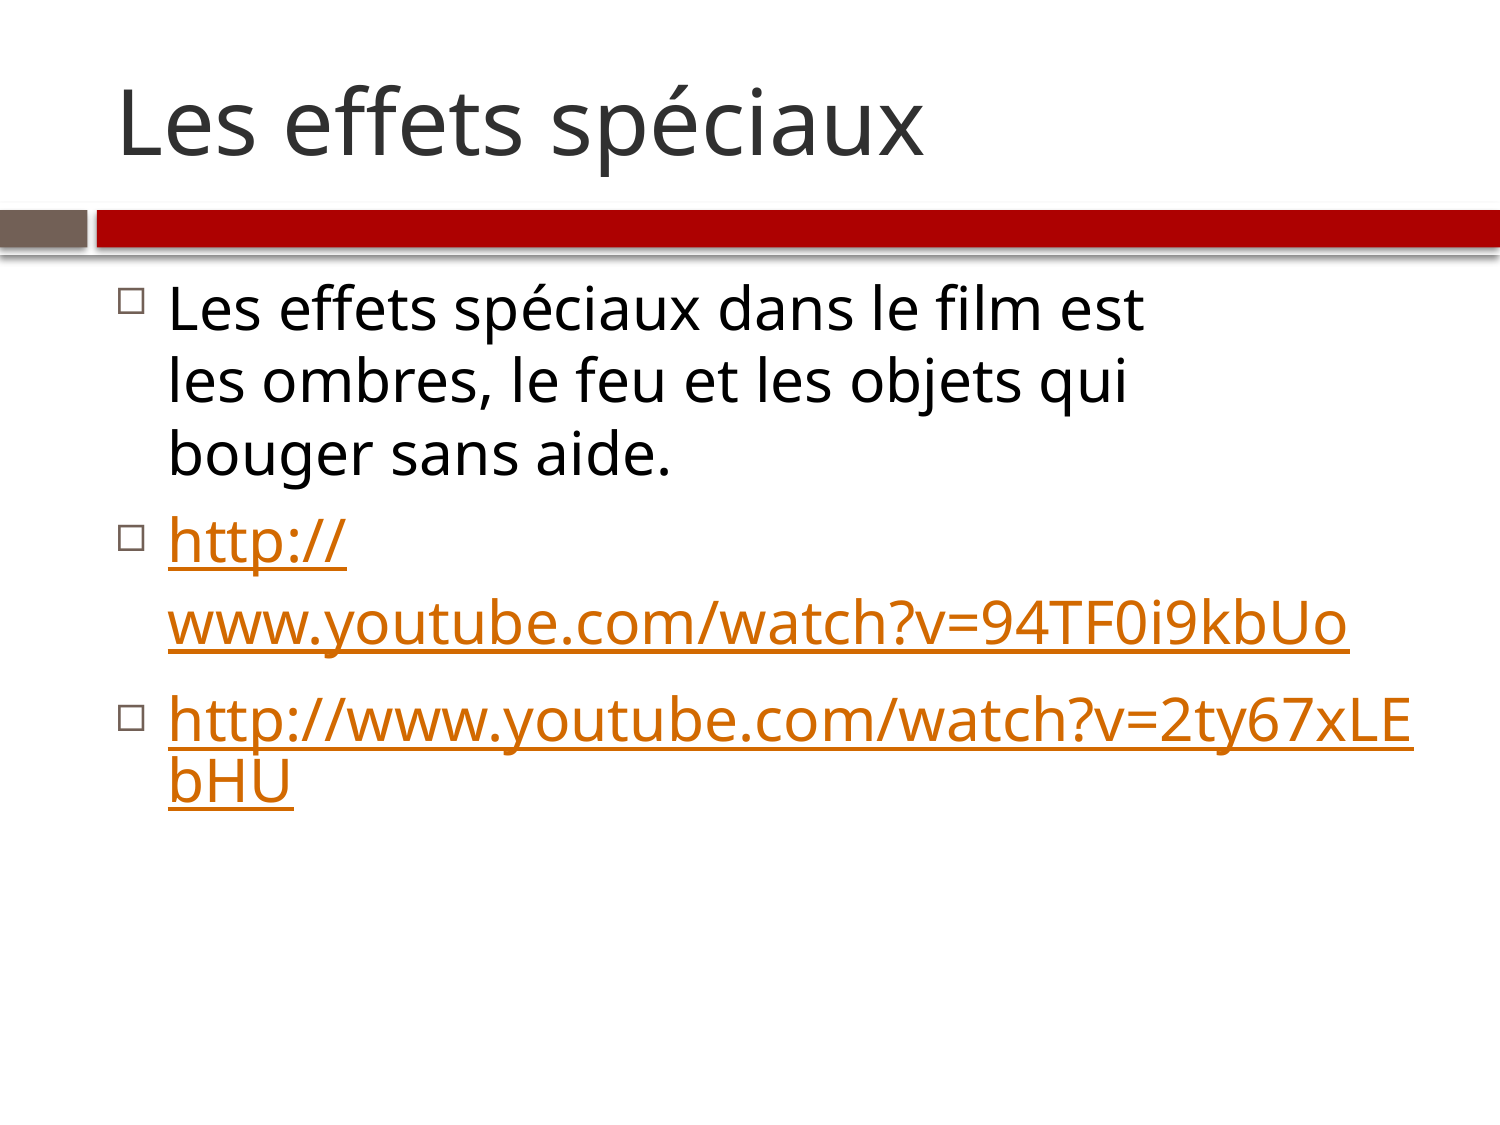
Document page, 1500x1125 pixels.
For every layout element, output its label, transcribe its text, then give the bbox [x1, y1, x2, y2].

title Les effets spéciaux [100, 37, 1438, 200]
list Les effets spéciaux dans le film est les ombres, le feu et les objets qui bouger sans aide. http://www.youtube.com/watch?v=94TF0i9kbUo http://www.youtube.com/watch?v=2ty67xLEbHU [100, 262, 1438, 1000]
